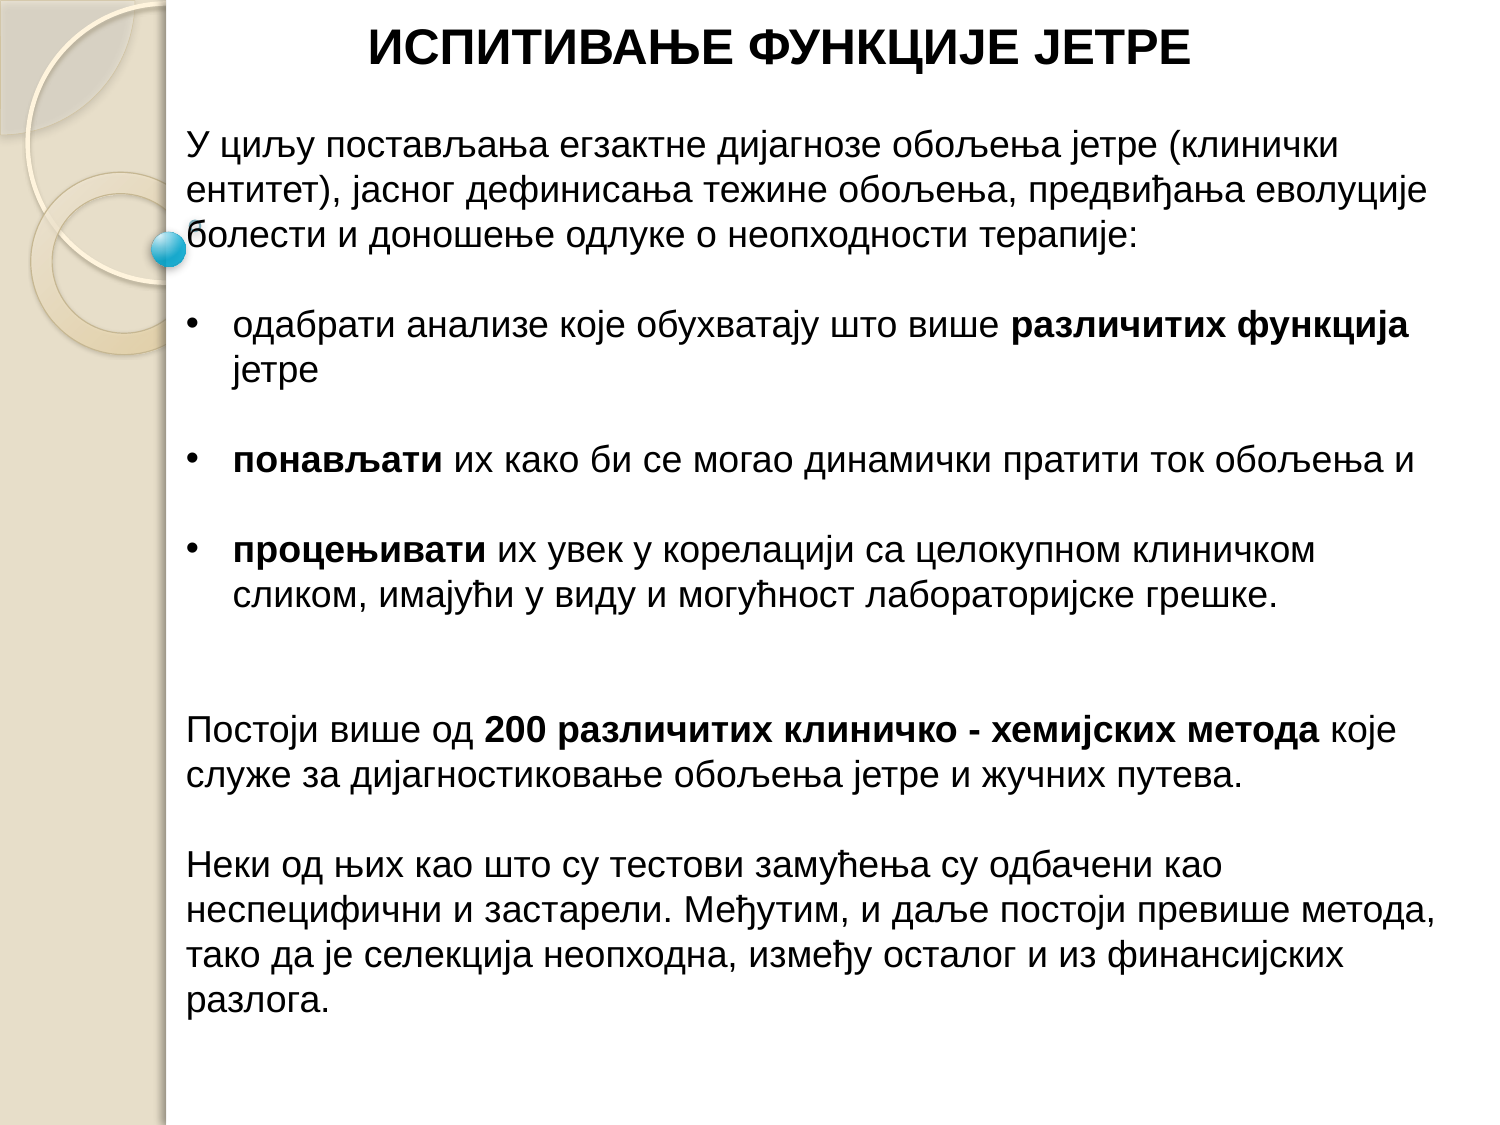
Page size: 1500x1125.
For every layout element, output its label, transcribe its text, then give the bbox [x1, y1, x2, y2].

text_box ИСПИТИВАЊЕ ФУНКЦИЈЕ ЈЕТРЕ [352, 7, 1207, 82]
text_box У циљу постављања егзактне дијагнозе обољења јетре (клинички ентитет), јасног дефинисања тежине обољења, предвиђања еволуције болести и доношење одлуке о неопходности терапије: одабрати анализе које обухватају што више различитих функција јетре понављати их како би се могао динамички пратити ток обољења и процењивати их увек у корелацији са целокупном клиничком сликом, имајући у виду и могућност лабораторијске грешке. Постоји више од 200 различитих клиничко - хемијских метода које служе за дијагностиковање обољења јетре и жучних путева. Неки од њих као што су тестови замућења су одбачени као неспецифични и застарели. Међутим, и даље постоји превише метода, тако да је селекција неопходна, између осталог и из финансијских разлога. [171, 112, 1483, 1028]
